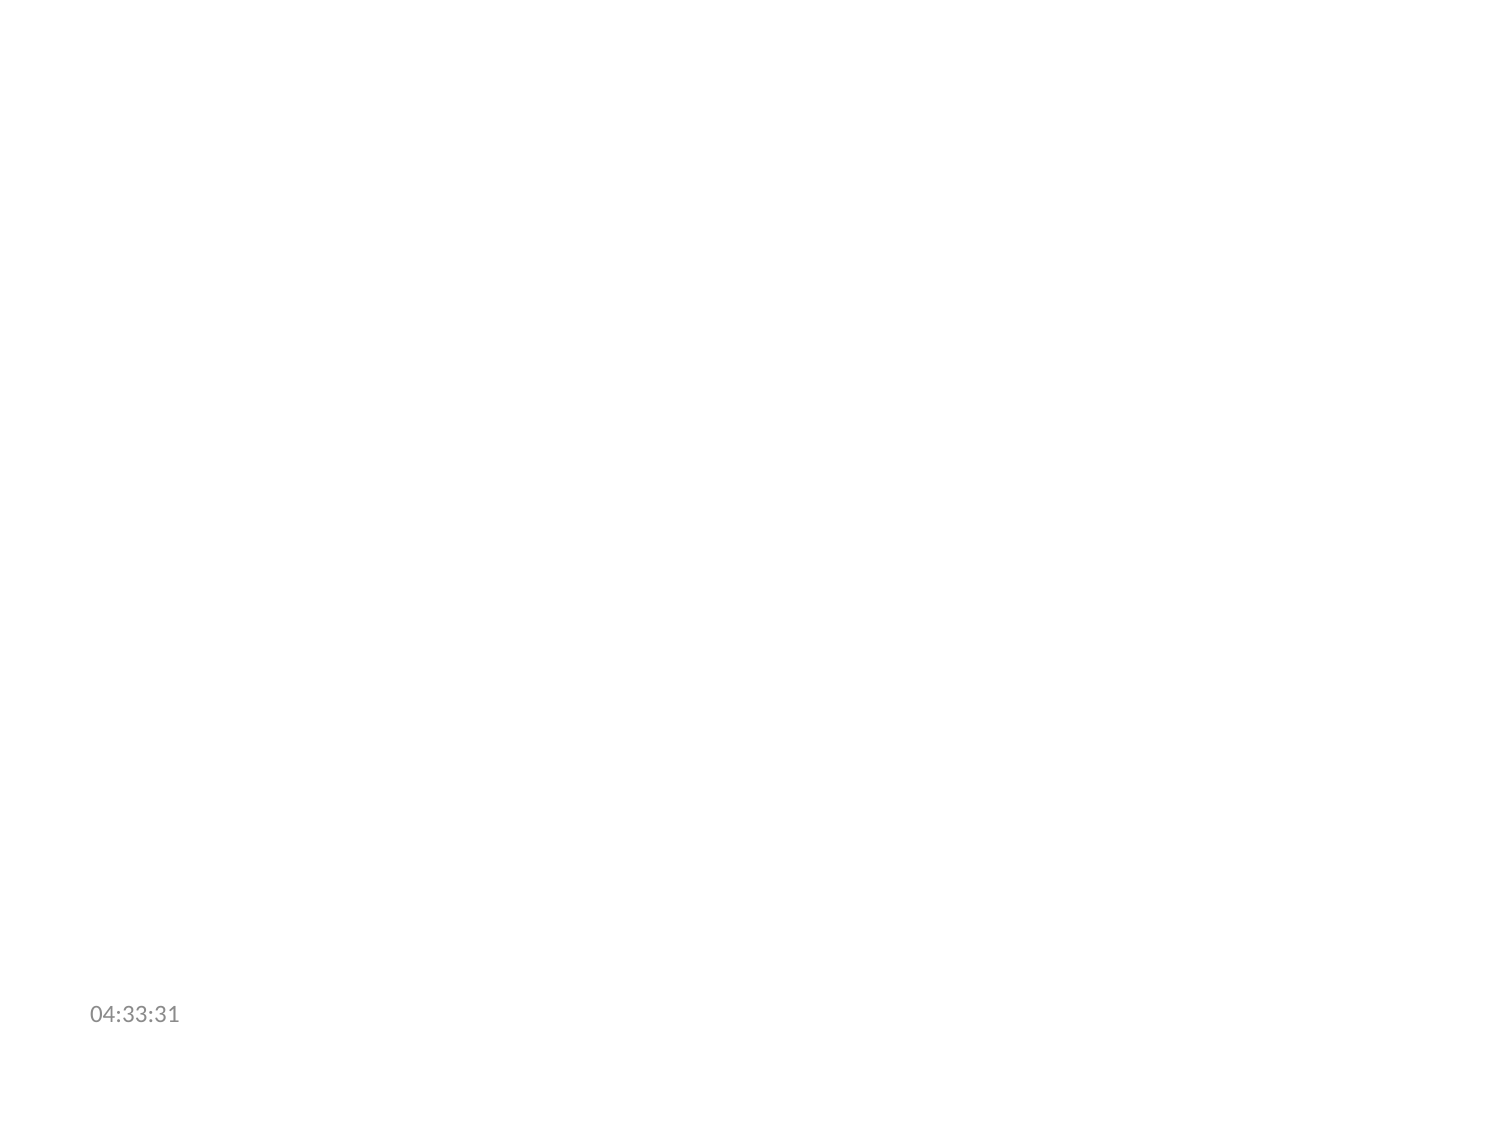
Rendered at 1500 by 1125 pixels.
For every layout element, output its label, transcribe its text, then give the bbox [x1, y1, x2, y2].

text_box 15:35:09 [75, 982, 425, 1043]
